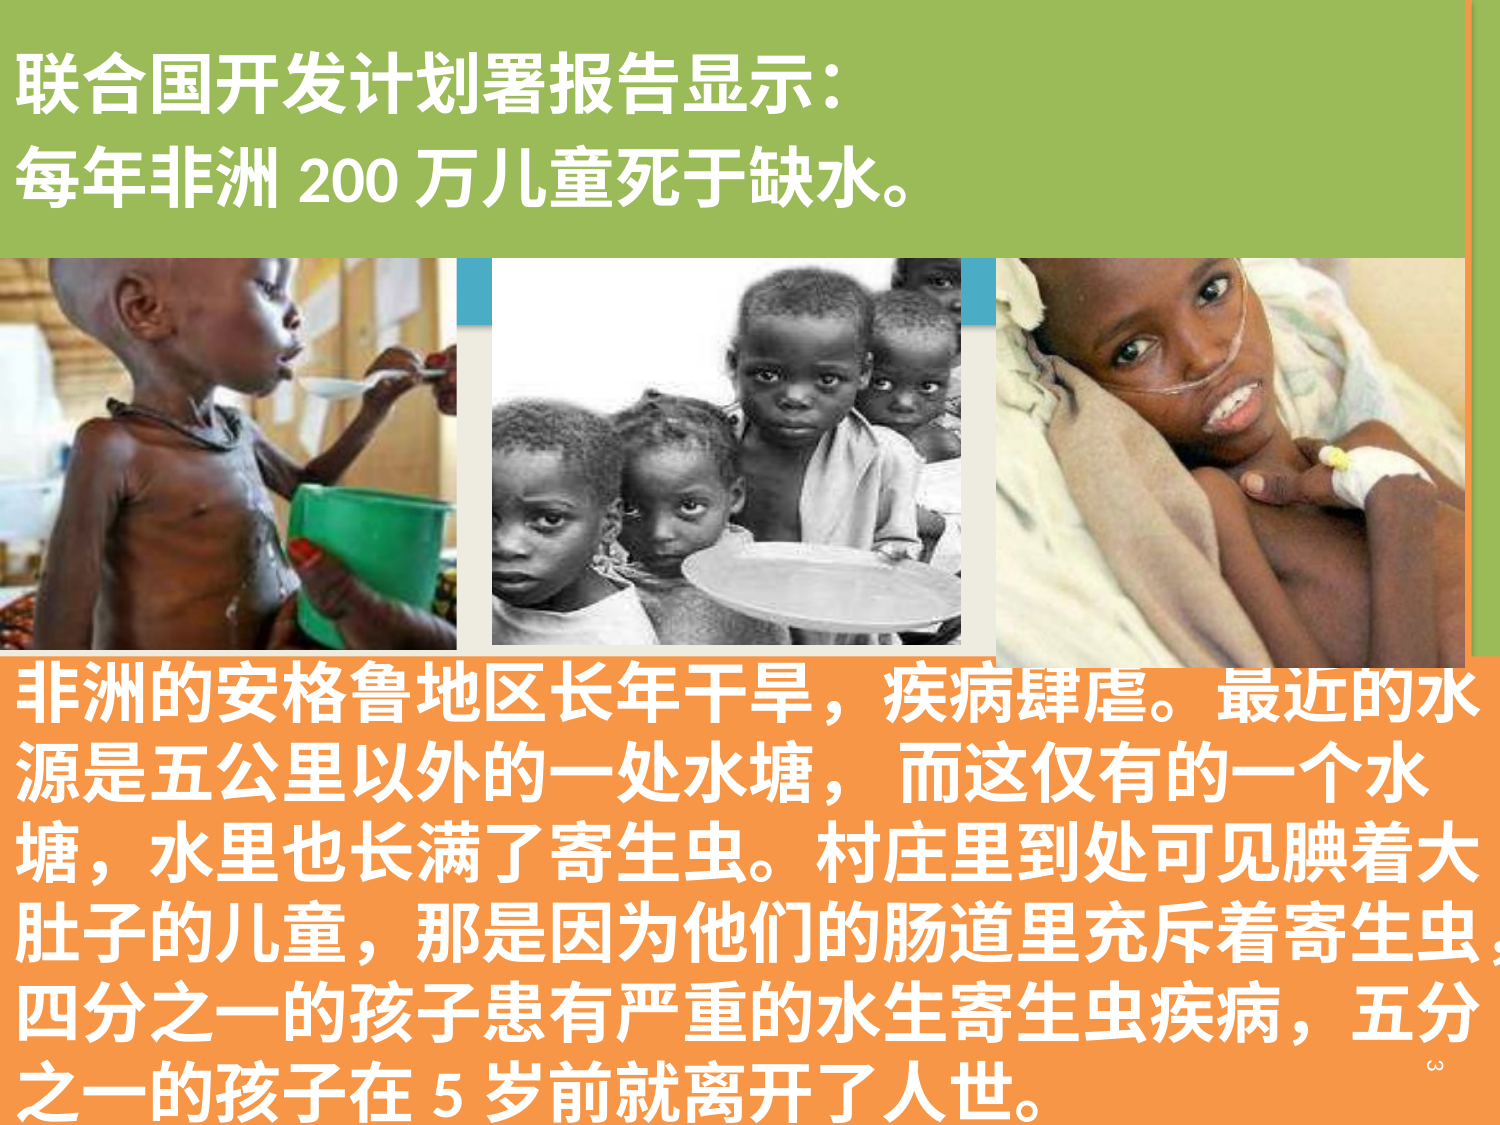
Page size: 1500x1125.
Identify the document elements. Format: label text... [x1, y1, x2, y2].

list 非洲的安格鲁地区长年干旱，疾病肆虐。最近的水源是五公里以外的一处水塘， 而这仅有的一个水塘，水里也长满了寄生虫。村庄里到处可见腆着大肚子的儿童，那是因为他们的肠道里充斥着寄生虫，四分之一的孩子患有严重的水生寄生虫疾病，五分之一的孩子在5岁前就离开了人世。 [0, 656, 1500, 1125]
slide_number 3 [1407, 928, 1468, 1088]
picture [995, 257, 1466, 669]
list 联合国开发计划署报告显示： 每年非洲200万儿童死于缺水。 [0, 0, 1465, 258]
picture [491, 257, 962, 645]
picture [0, 257, 457, 651]
